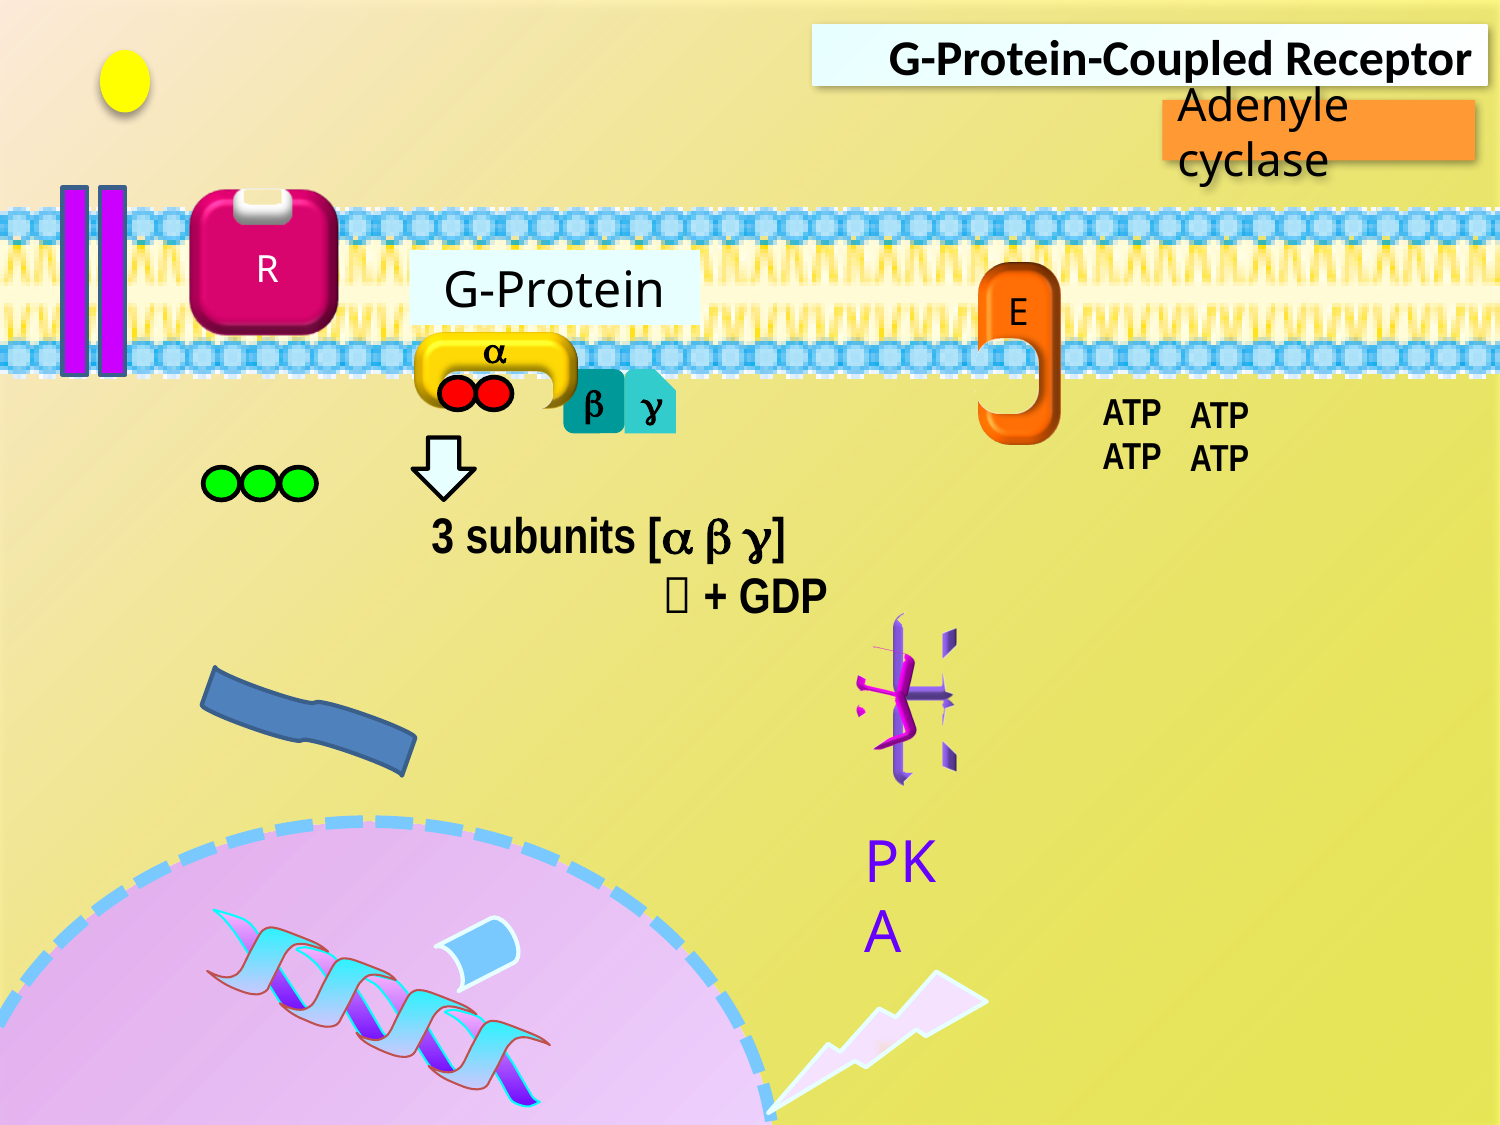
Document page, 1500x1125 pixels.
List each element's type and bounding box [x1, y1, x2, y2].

text_box [412, 317, 580, 413]
text_box [0, 0, 1500, 174]
text_box [0, 174, 1500, 447]
text_box [202, 466, 317, 501]
text_box [563, 368, 677, 434]
picture [971, 260, 1063, 447]
picture [841, 574, 1001, 826]
picture [187, 187, 342, 338]
text_box [439, 376, 513, 411]
text_box [412, 437, 905, 633]
text_box [0, 453, 1500, 1125]
